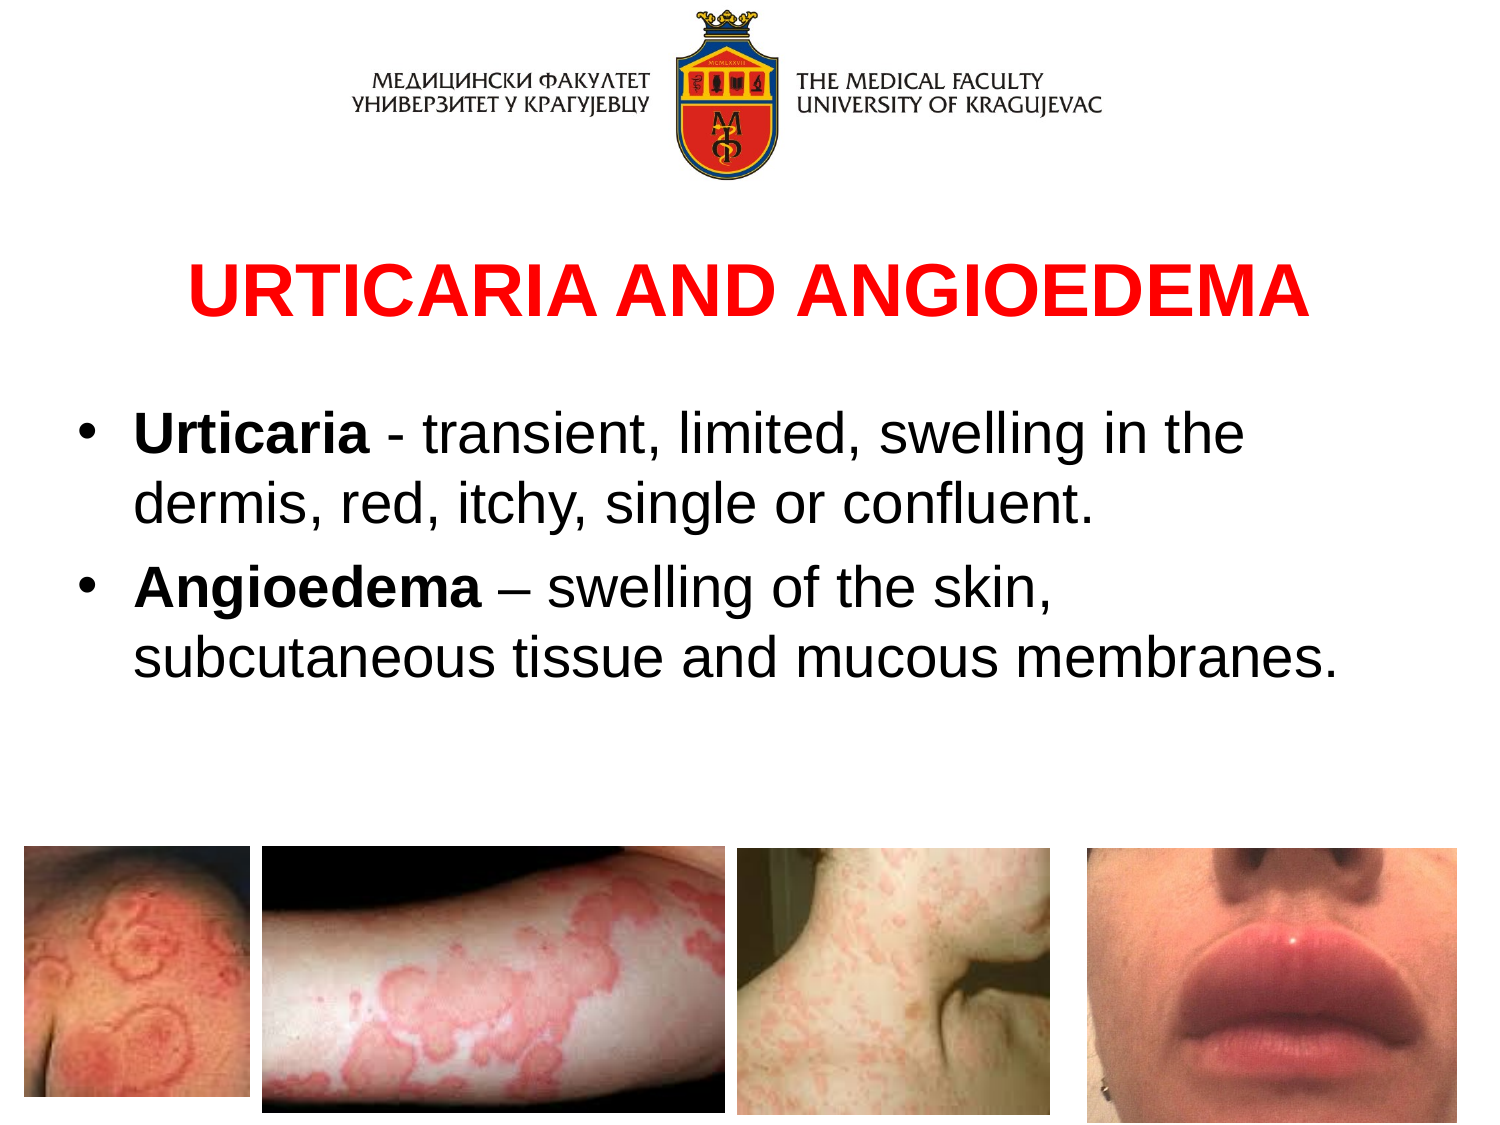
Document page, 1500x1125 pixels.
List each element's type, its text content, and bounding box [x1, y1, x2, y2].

picture [262, 846, 726, 1113]
picture [737, 848, 1051, 1115]
picture [24, 846, 251, 1097]
text_box Urticaria - transient, limited, swelling in the dermis, red, itchy, single or confluent. Angioedema – swelling of the skin, subcutaneous tissue and mucous membranes. [62, 387, 1413, 913]
text_box URTICARIA AND ANGIOEDEMA [74, 237, 1425, 425]
picture [1087, 848, 1457, 1124]
picture [328, 0, 1125, 191]
